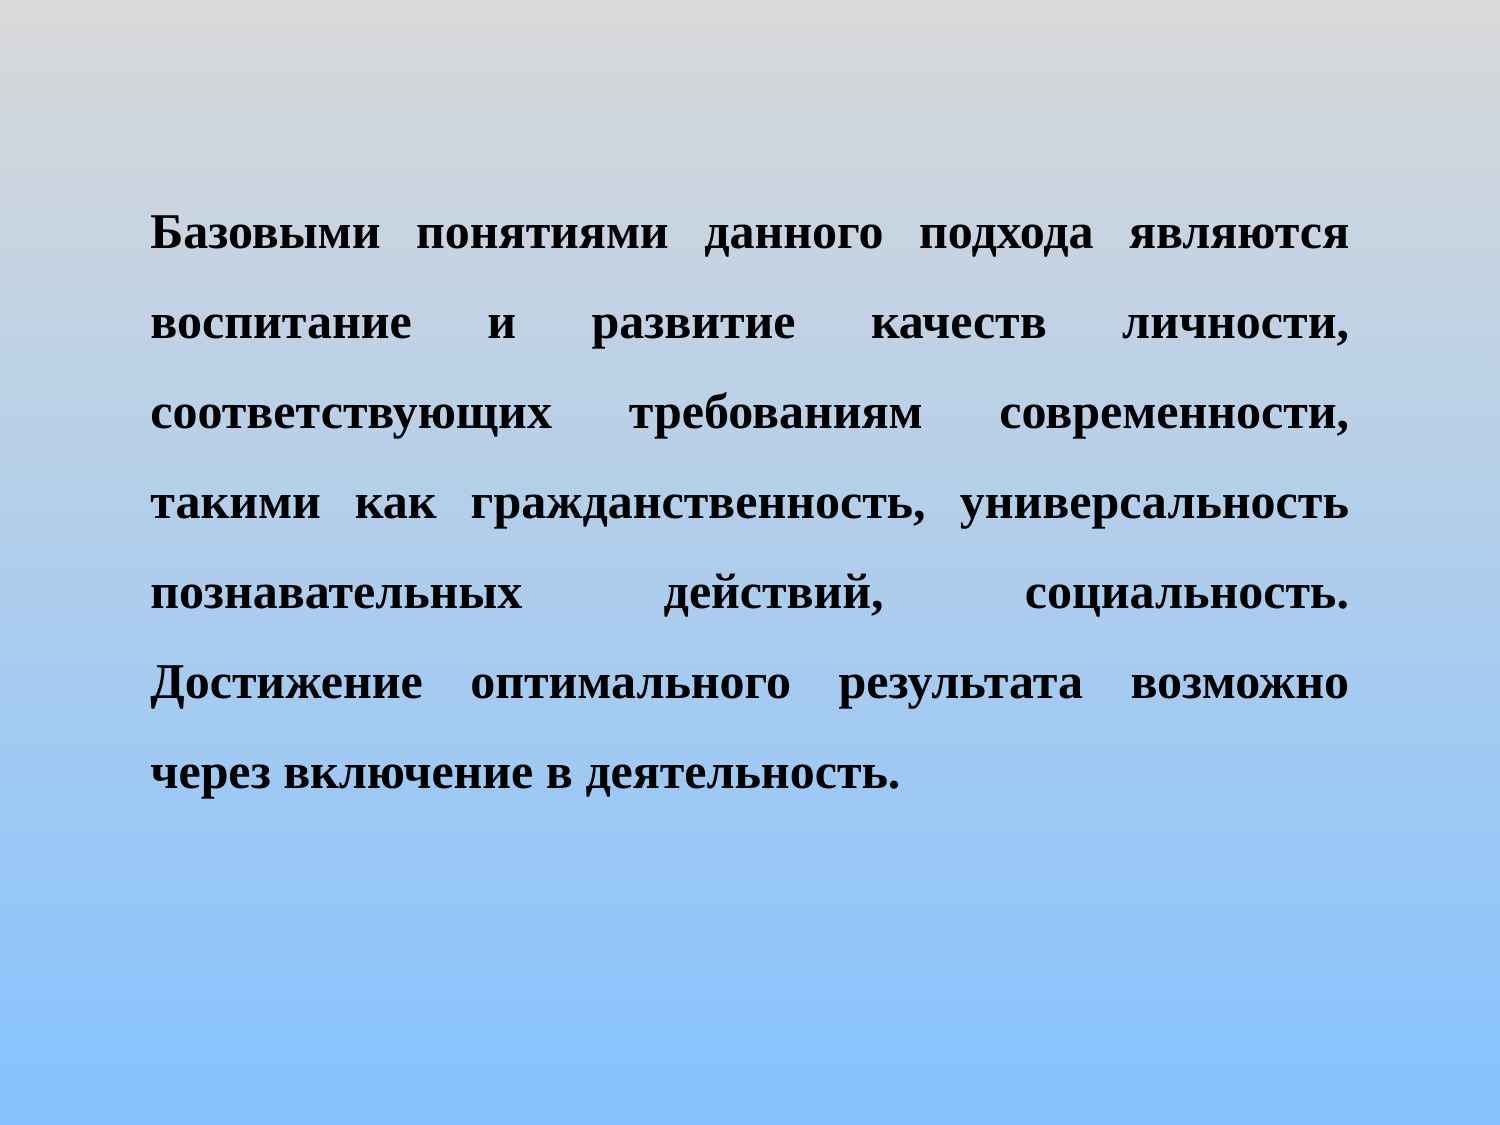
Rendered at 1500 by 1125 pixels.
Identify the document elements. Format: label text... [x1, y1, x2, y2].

text_box Базовыми понятиями данного подхода являются воспитание и развитие качеств личности, соответствующих требованиям современности, такими как гражданственность, универсальность познавательных действий, социальность. Достижение оптимального результата возможно через включение в деятельность. [135, 160, 1365, 806]
